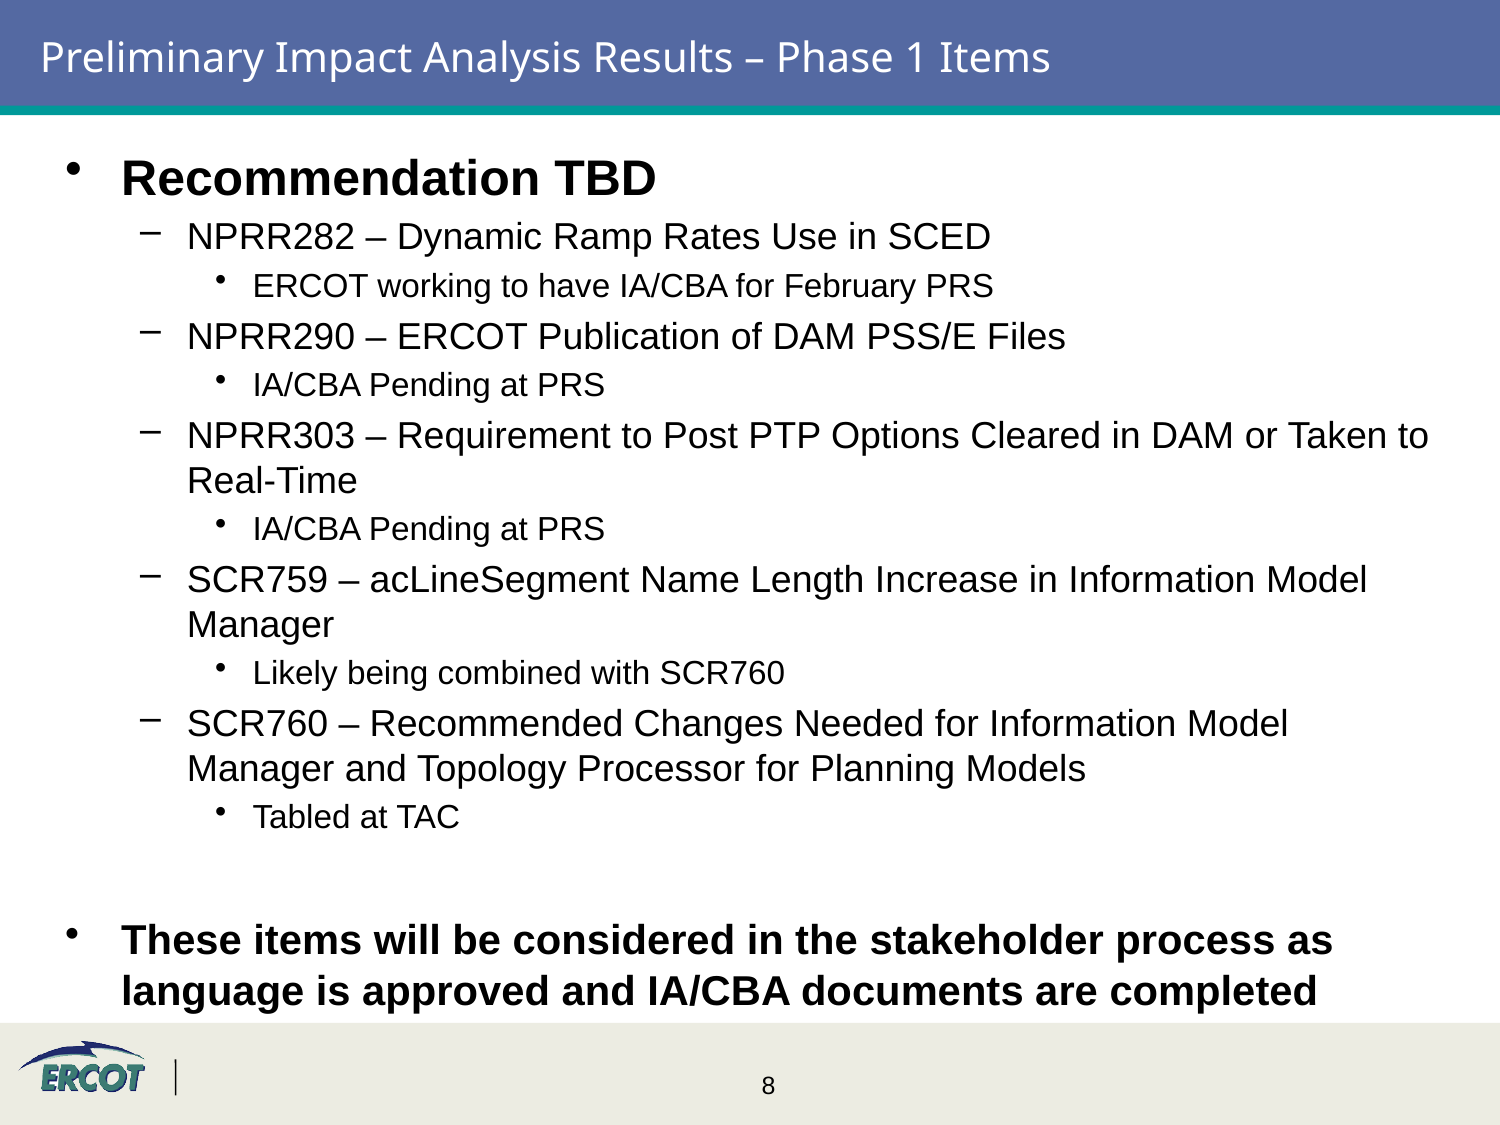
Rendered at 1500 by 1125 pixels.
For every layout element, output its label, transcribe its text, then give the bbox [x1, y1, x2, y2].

list Recommendation TBD NPRR282 – Dynamic Ramp Rates Use in SCED ERCOT working to have IA/CBA for February PRS NPRR290 – ERCOT Publication of DAM PSS/E Files IA/CBA Pending at PRS NPRR303 – Requirement to Post PTP Options Cleared in DAM or Taken to Real-Time IA/CBA Pending at PRS SCR759 – acLineSegment Name Length Increase in Information Model Manager Likely being combined with SCR760 SCR760 – Recommended Changes Needed for Information Model Manager and Topology Processor for Planning Models Tabled at TAC These items will be considered in the stakeholder process as language is approved and IA/CBA documents are completed [49, 137, 1451, 1026]
picture [10, 1031, 151, 1111]
title Preliminary Impact Analysis Results – Phase 1 Items [24, 0, 1363, 113]
